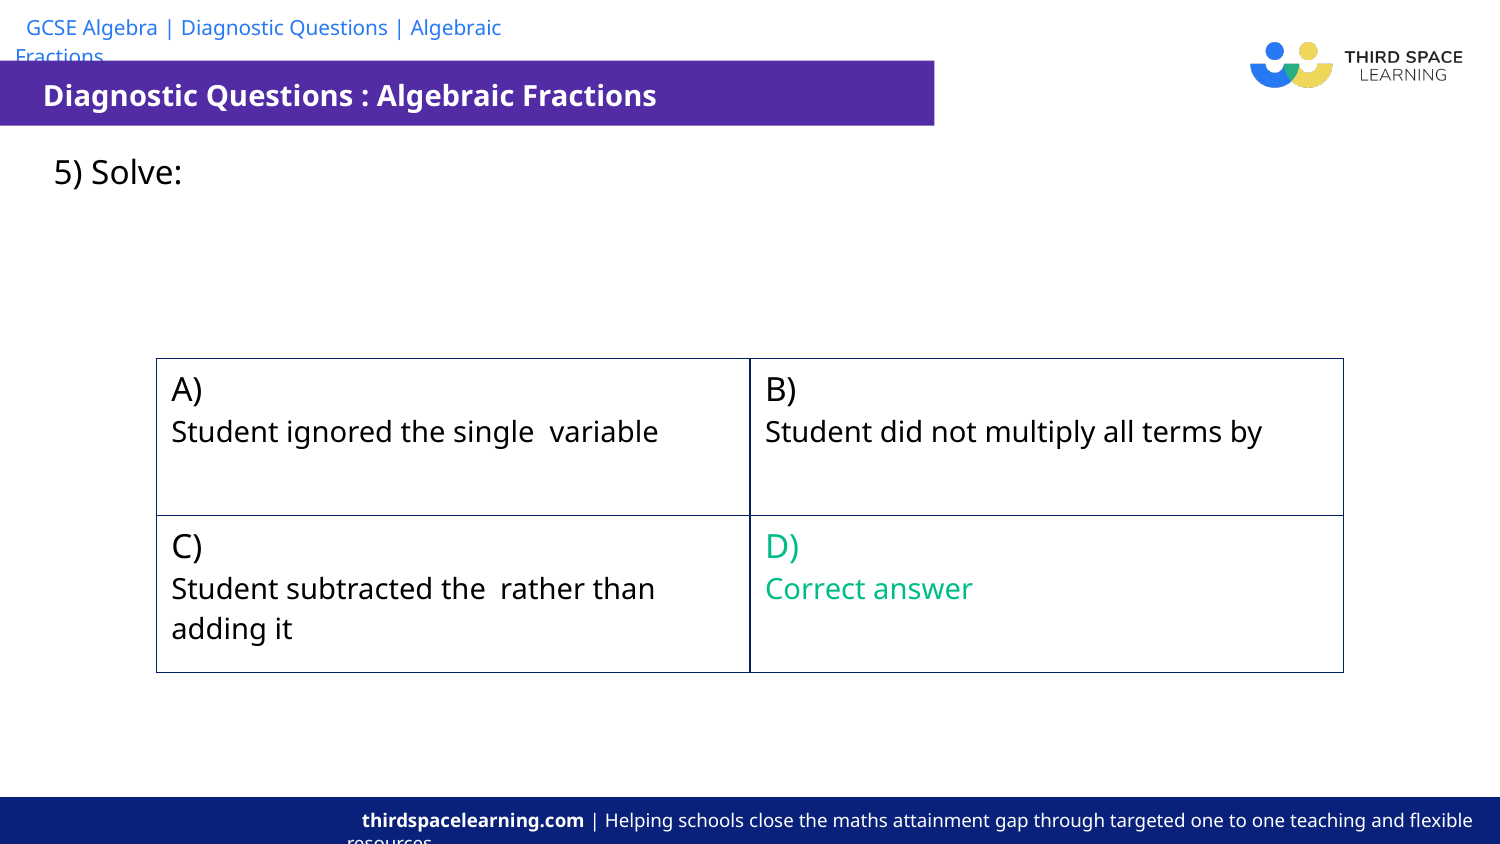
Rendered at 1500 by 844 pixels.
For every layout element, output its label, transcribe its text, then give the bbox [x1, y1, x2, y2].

text_box Diagnostic Questions : Algebraic Fractions [27, 61, 778, 127]
picture [1250, 33, 1465, 99]
